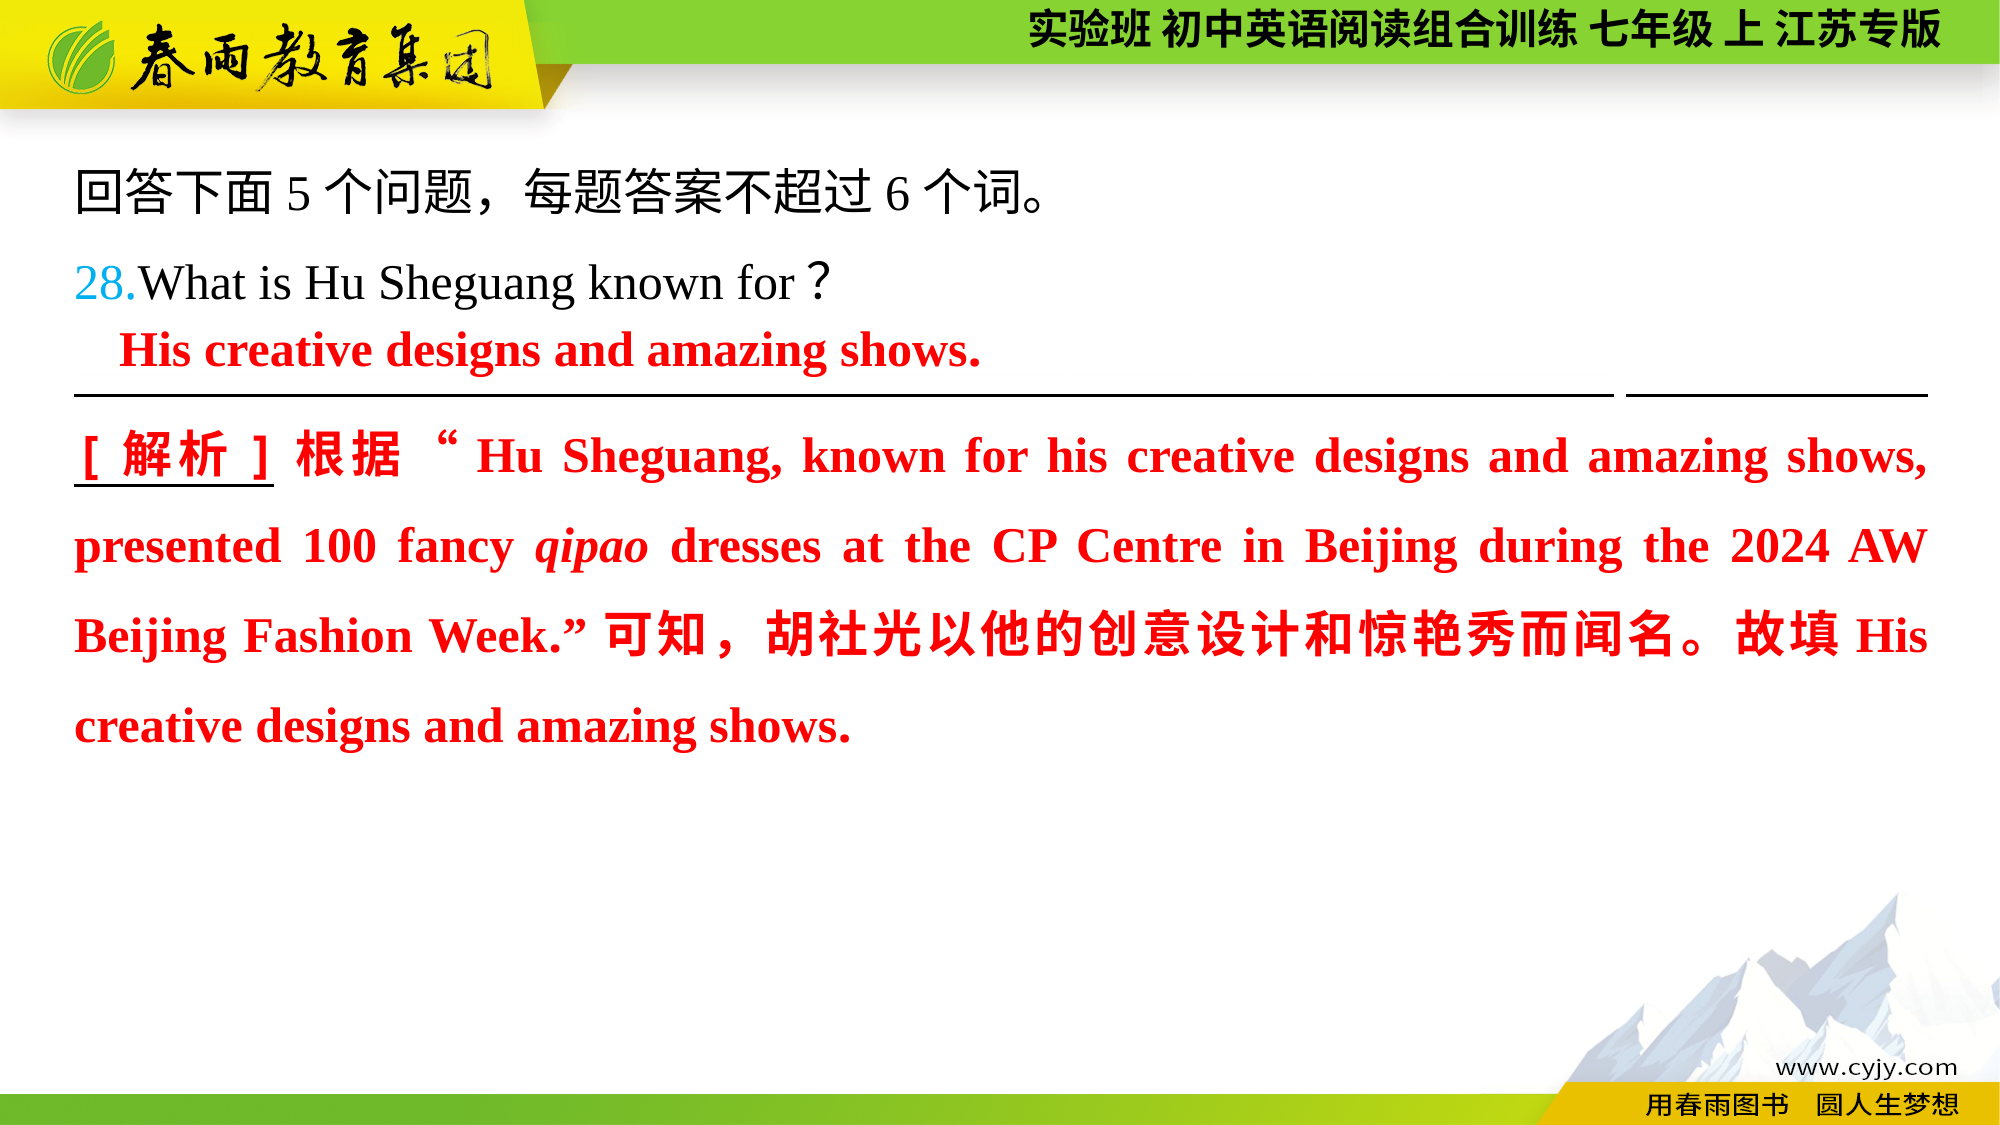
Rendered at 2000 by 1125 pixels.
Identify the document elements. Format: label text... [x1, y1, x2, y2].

list 回答下面5个问题，每题答案不超过6个词。 28.What is Hu Sheguang known for？ ————————————————————————————————————— [59, 122, 1944, 385]
picture [0, 0, 2000, 1125]
text_box [解析]根据“Hu Sheguang, known for his creative designs and amazing shows, presented 100 fancy qipao dresses at the CP Centre in Beijing during the 2024 AW Beijing Fashion Week.”可知，胡社光以他的创意设计和惊艳秀而闻名。故填His creative designs and amazing shows. [59, 385, 1944, 761]
text_box His creative designs and amazing shows. [104, 309, 997, 385]
